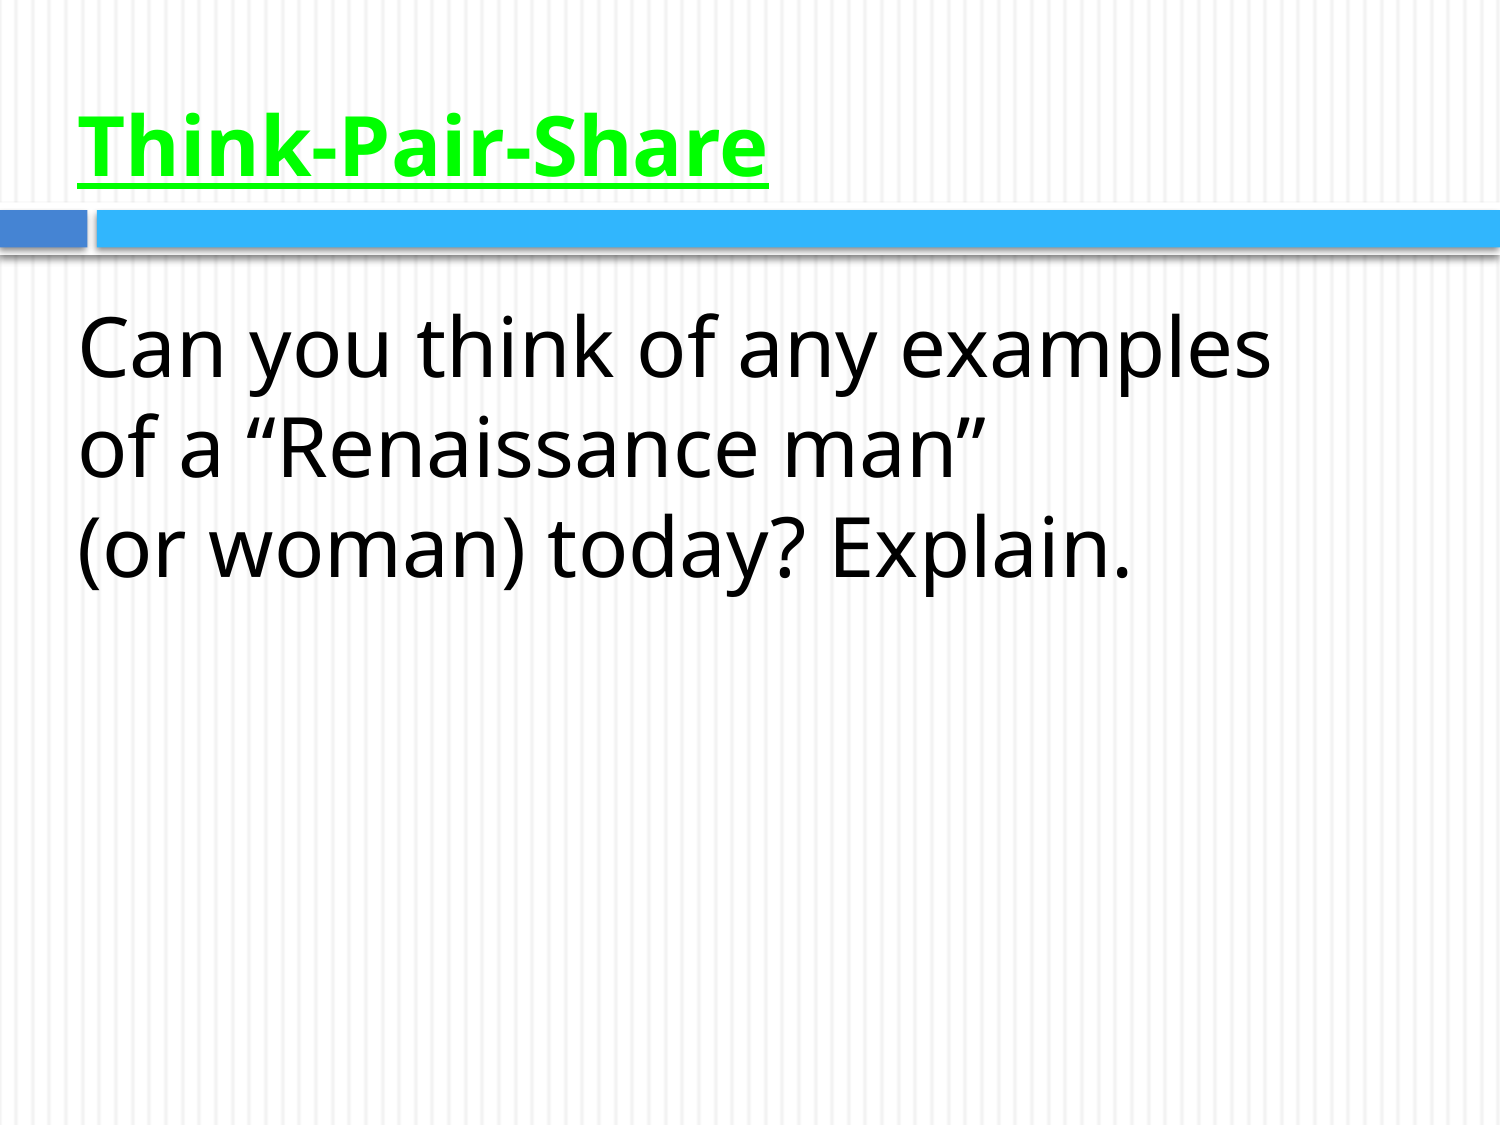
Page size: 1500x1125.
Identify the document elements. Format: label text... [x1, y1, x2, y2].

title Think-Pair-Share Can you think of any examples of a “Renaissance man” (or woman) today? Explain. [62, 75, 1293, 613]
